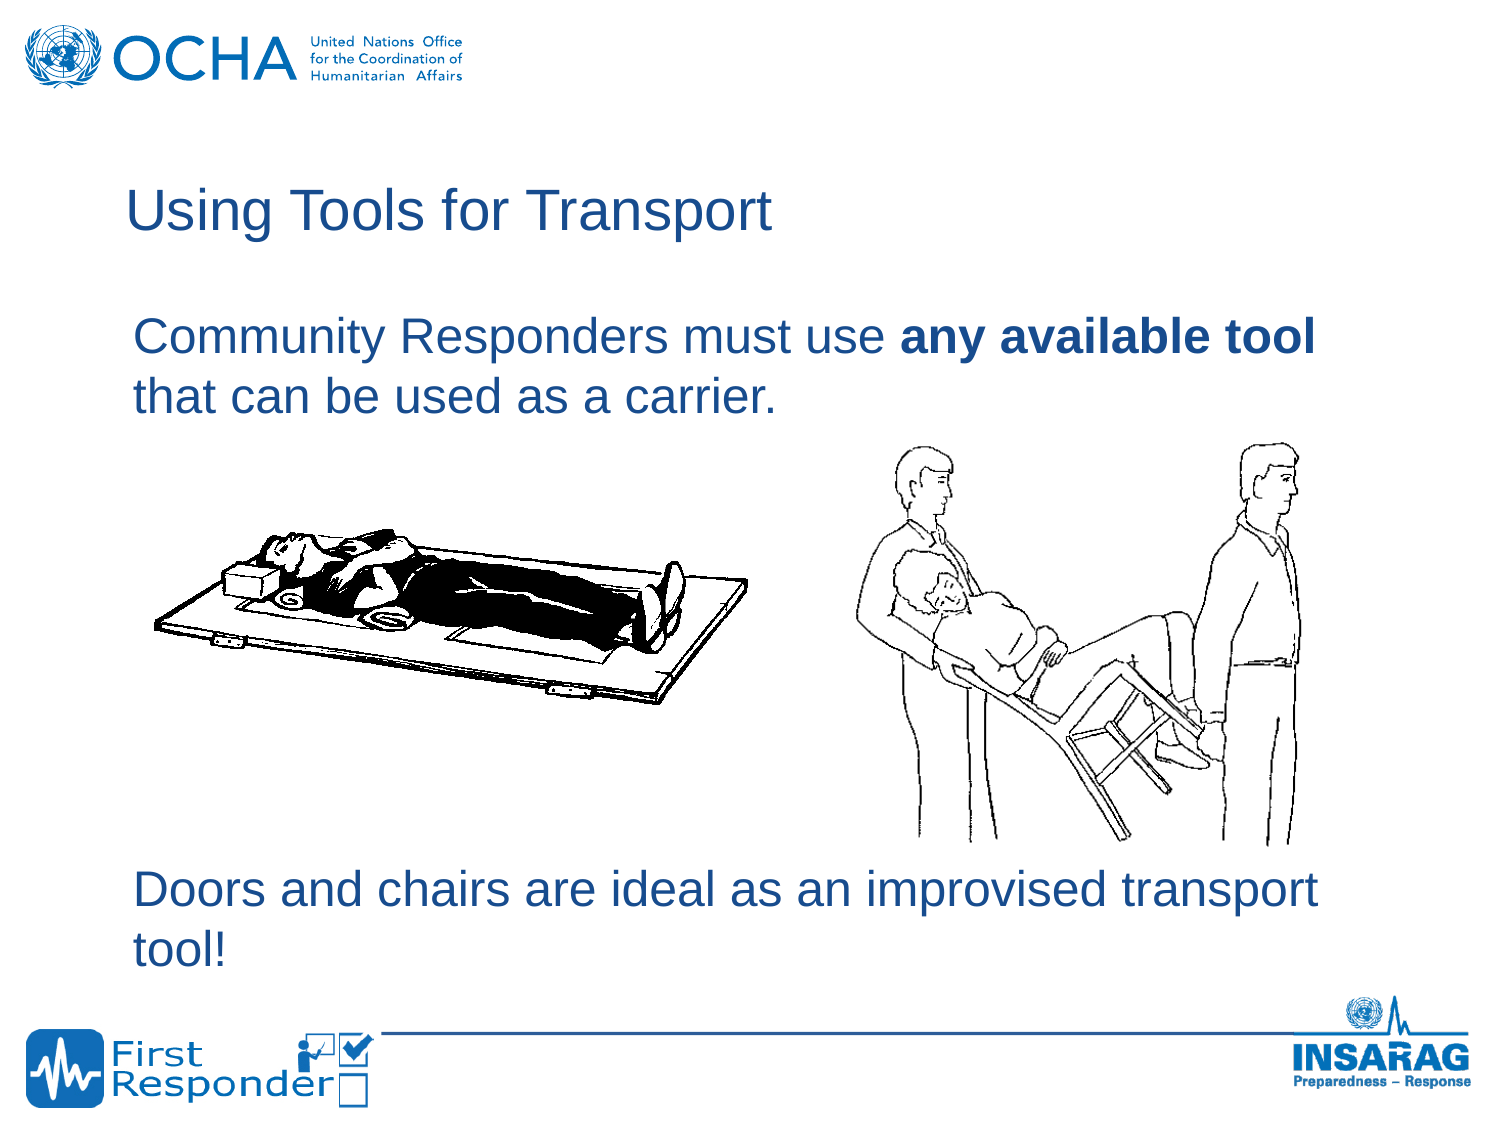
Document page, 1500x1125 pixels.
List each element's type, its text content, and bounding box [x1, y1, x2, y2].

list Community Responders must use any available tool that can be used as a carrier. Doors and chairs are ideal as an improvised transport tool! [118, 295, 1356, 1021]
picture [149, 512, 753, 726]
picture [1287, 995, 1471, 1094]
text_box Using Tools for Transport [103, 147, 789, 250]
picture [24, 1024, 375, 1113]
picture [844, 430, 1337, 863]
